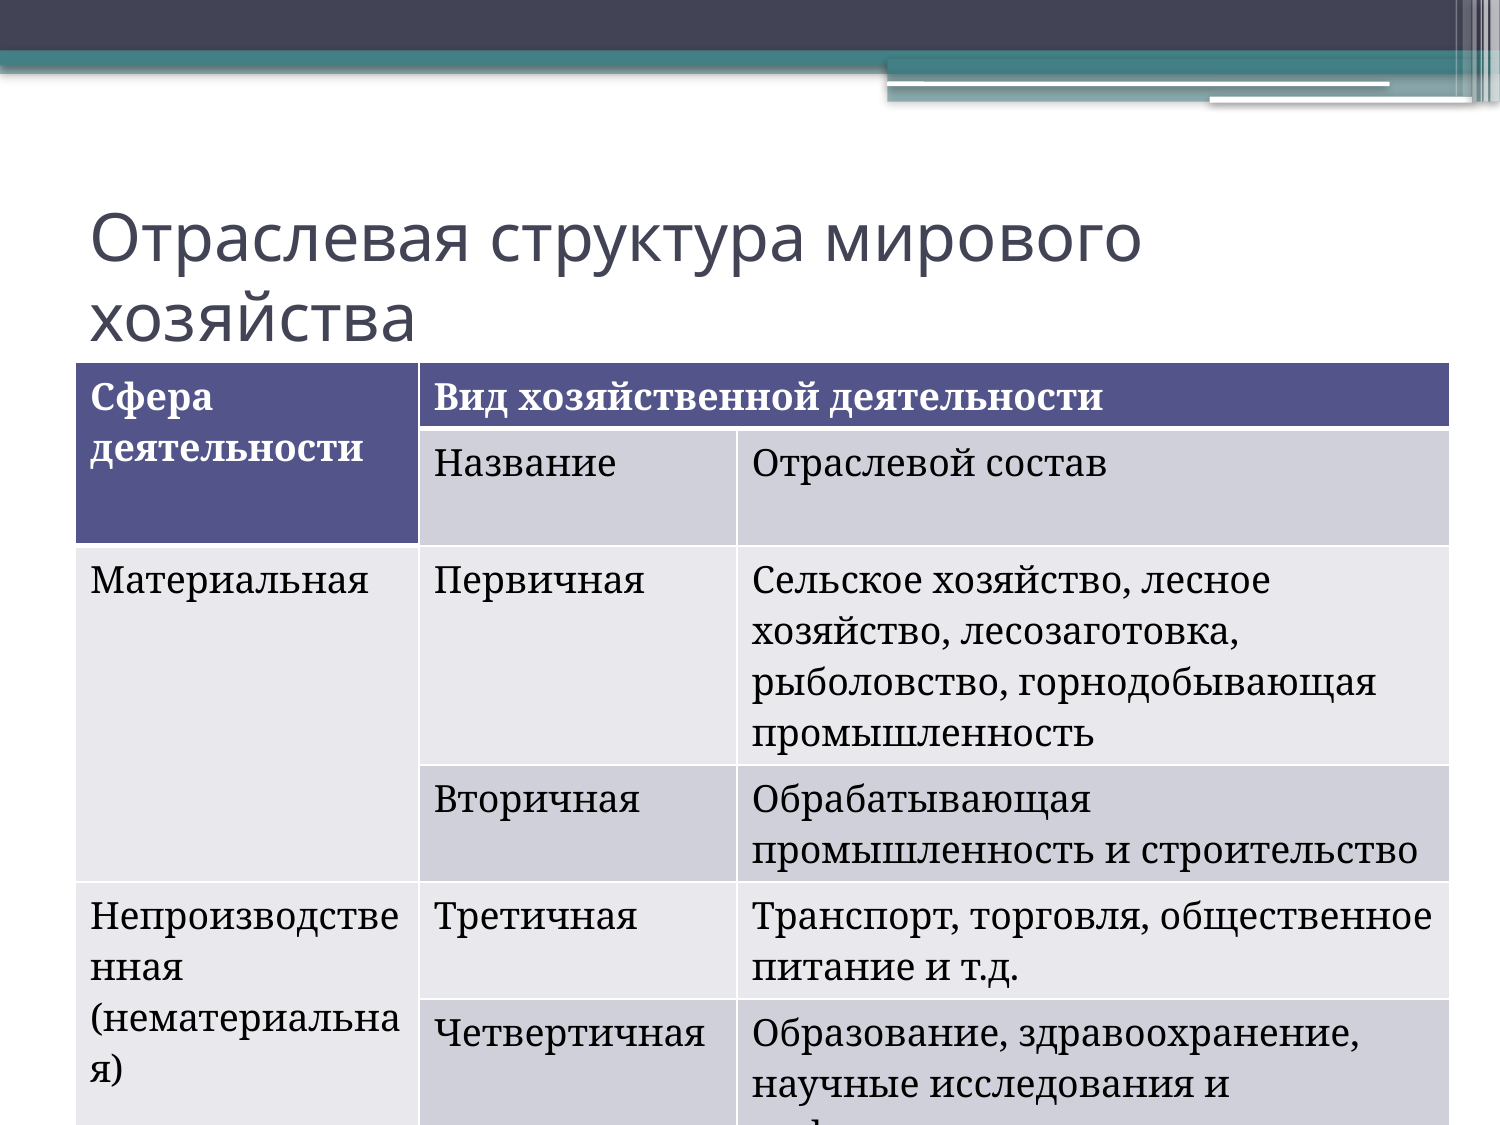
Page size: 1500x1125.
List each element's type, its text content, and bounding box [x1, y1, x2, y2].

table_cell Образование, здравоохранение, научные исследования и информация [738, 1000, 1449, 1125]
title Отраслевая структура мирового хозяйства [75, 187, 1425, 362]
table_cell Название [420, 431, 736, 545]
table_cell Четвертичная [420, 1000, 736, 1125]
table_cell Вторичная [420, 766, 736, 881]
table_cell Материальная [76, 548, 418, 881]
table_cell Третичная [420, 883, 736, 998]
table_header Сфера деятельности [76, 363, 418, 543]
table_cell Первичная [420, 547, 736, 764]
table_header Вид хозяйственной деятельности [420, 363, 1449, 426]
table_cell Непроизводственная (нематериальная) [76, 883, 418, 1125]
table_cell Транспорт, торговля, общественное питание и т.д. [738, 883, 1449, 998]
table_cell Отраслевой состав [738, 431, 1449, 545]
table_cell Обрабатывающая промышленность и строительство [738, 766, 1449, 881]
table_cell Сельское хозяйство, лесное хозяйство, лесозаготовка, рыболовство, горнодобывающая промышленность [738, 547, 1449, 764]
